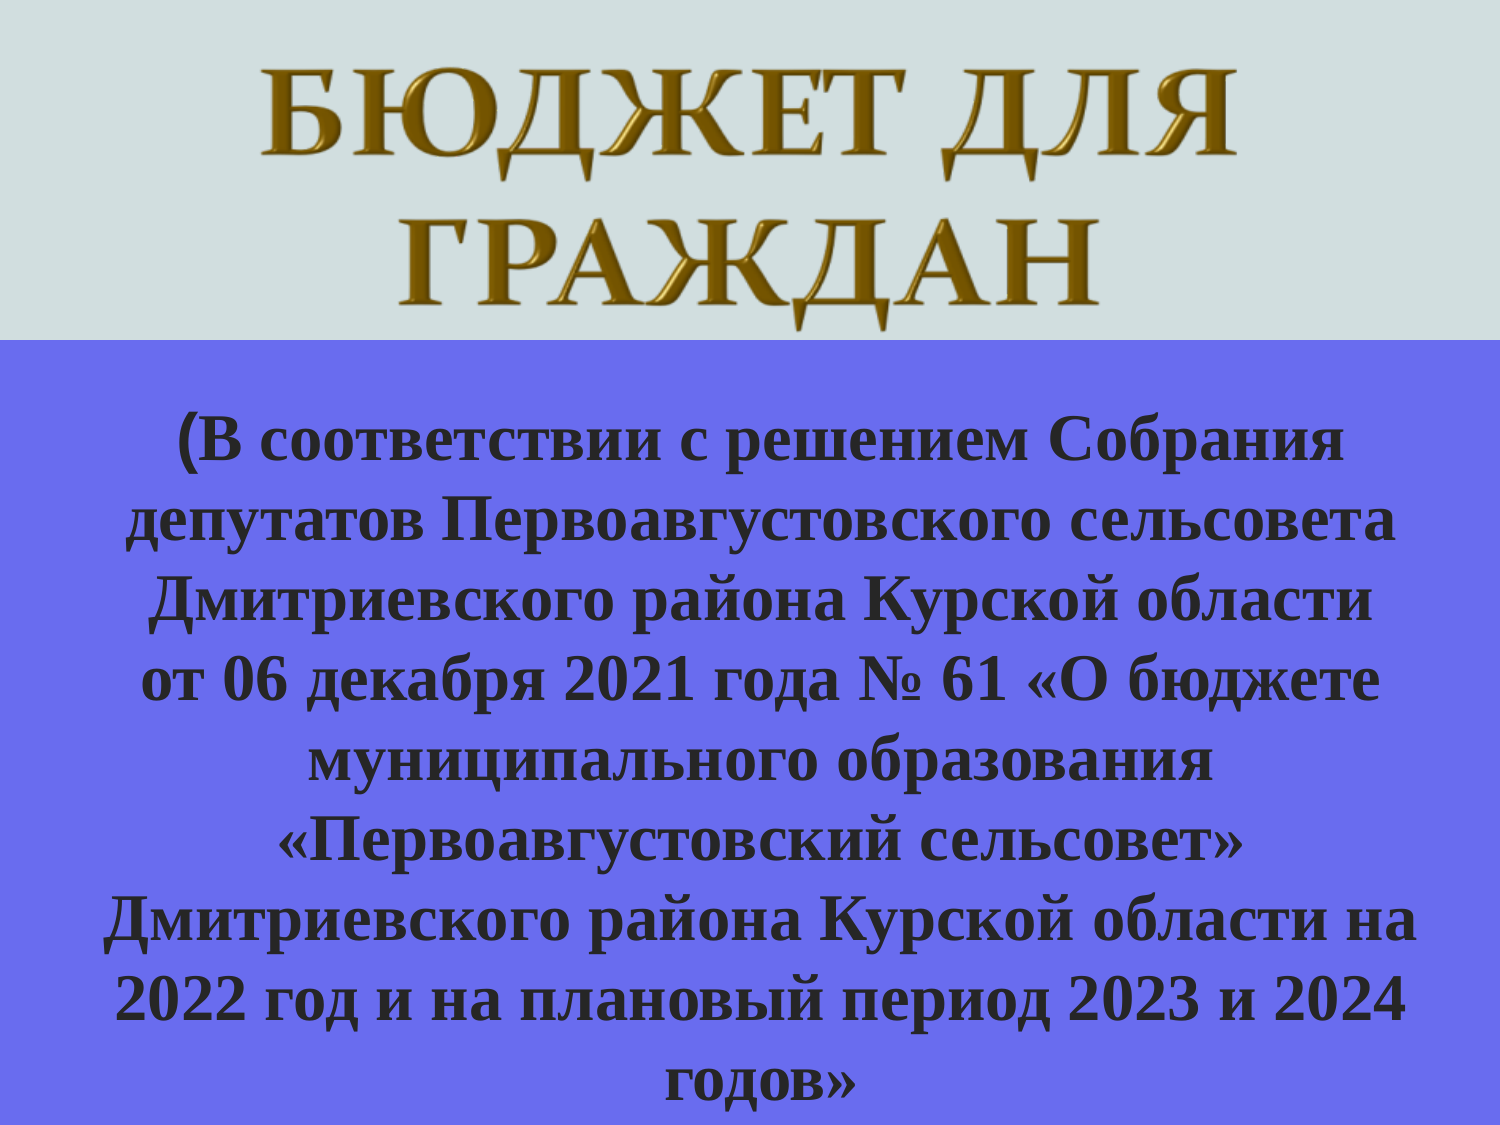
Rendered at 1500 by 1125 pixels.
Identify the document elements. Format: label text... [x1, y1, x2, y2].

text_box (В соответствии с решением Собрания депутатов Первоавгустовского сельсовета Дмитриевского района Курской области от 06 декабря 2021 года № 61 «О бюджете муниципального образования «Первоавгустовский сельсовет» Дмитриевского района Курской области на 2022 год и на плановый период 2023 и 2024 годов» [70, 386, 1454, 1125]
picture [0, 0, 1500, 341]
